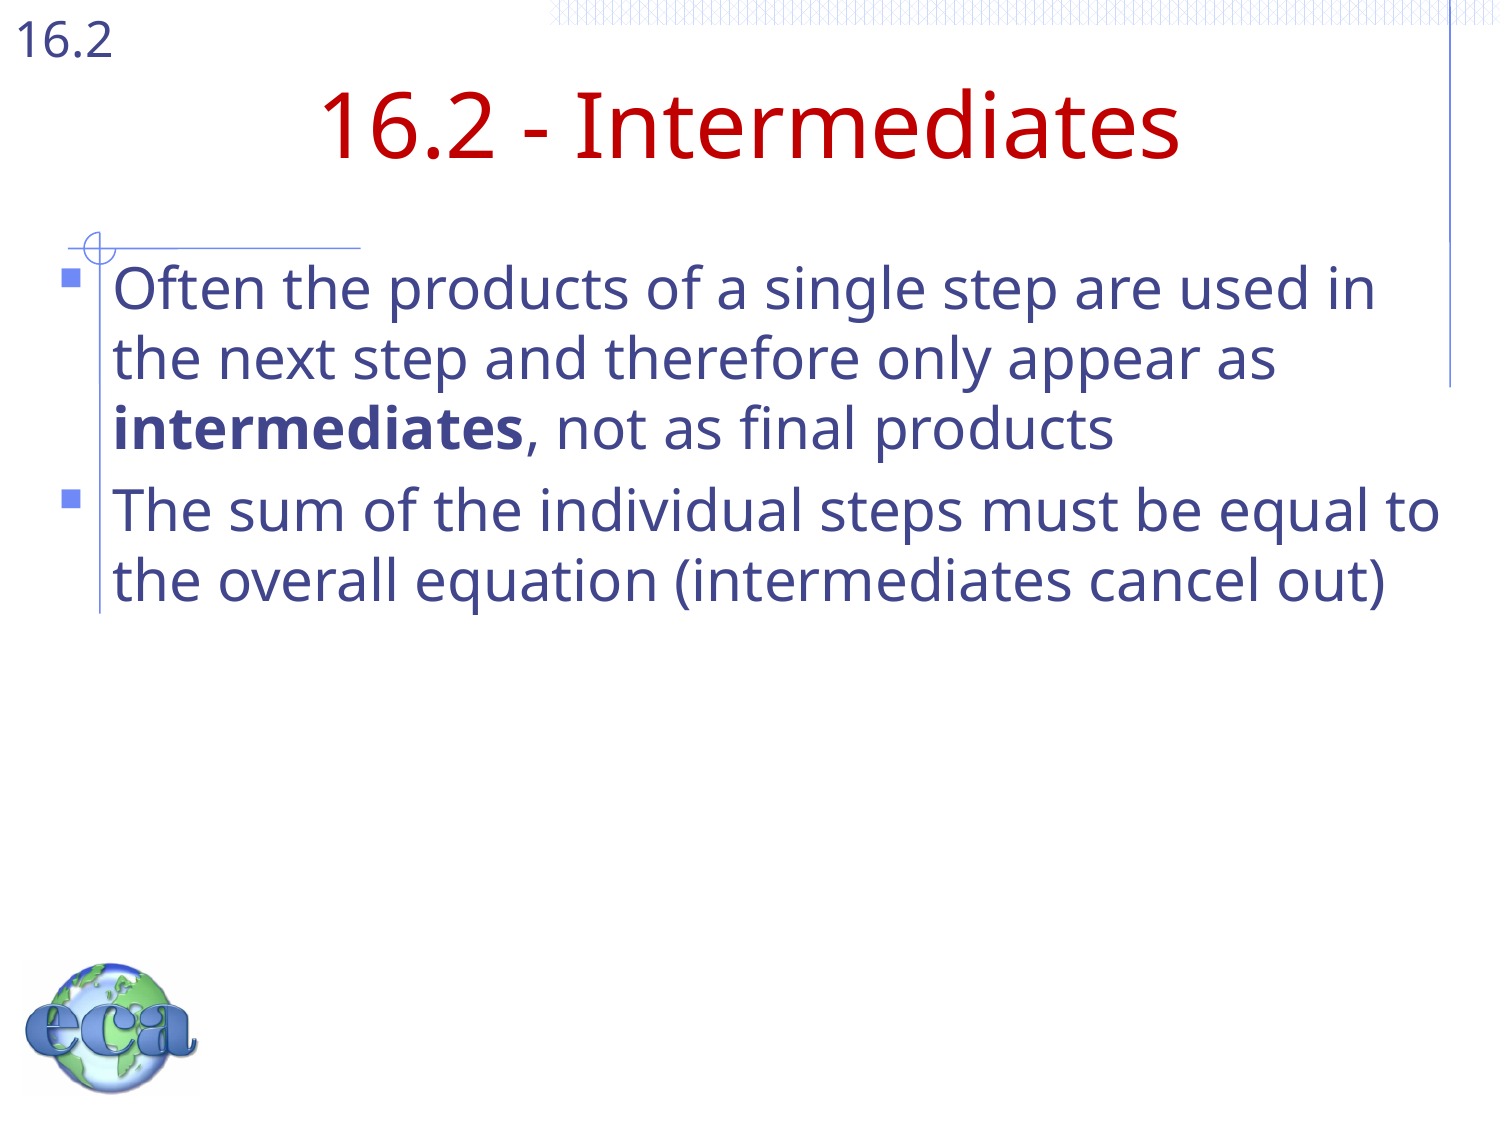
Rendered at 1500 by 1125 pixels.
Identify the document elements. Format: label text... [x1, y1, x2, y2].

list Often the products of a single step are used in the next step and therefore only appear as intermediates, not as final products The sum of the individual steps must be equal to the overall equation (intermediates cancel out) [41, 243, 1471, 965]
picture [23, 960, 200, 1096]
title 16.2 - Intermediates [17, 49, 1483, 185]
